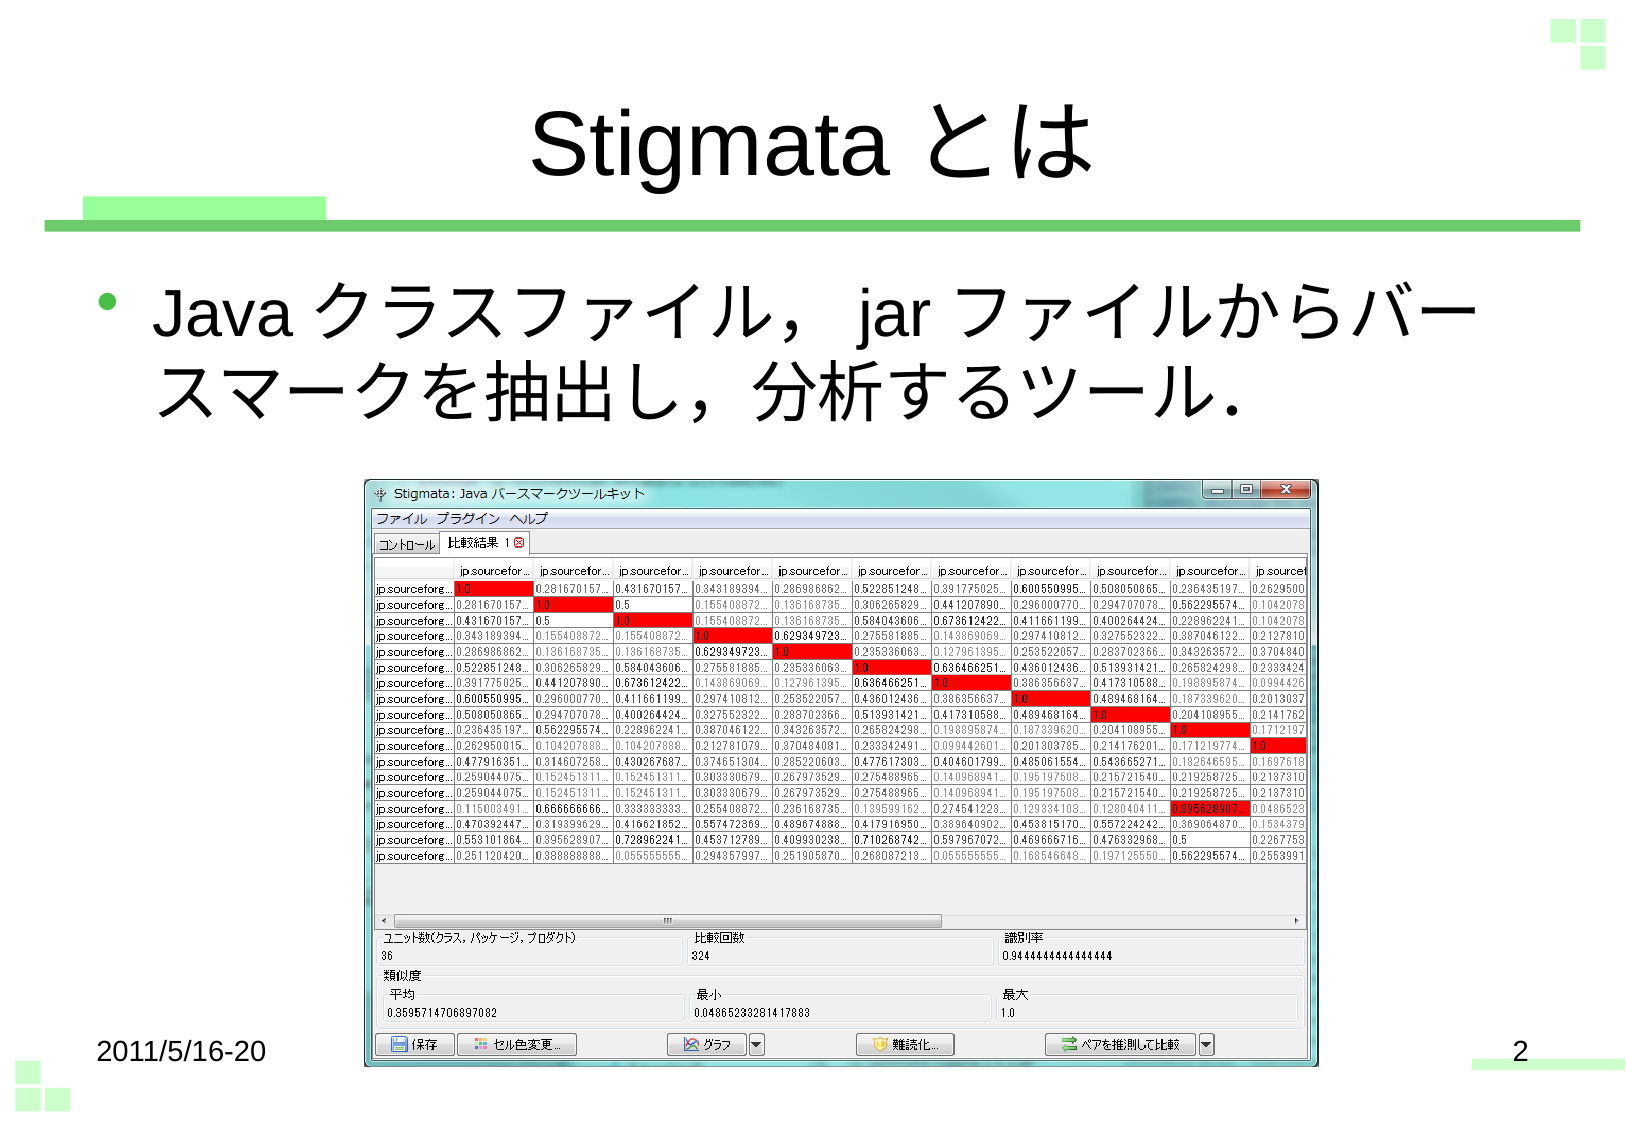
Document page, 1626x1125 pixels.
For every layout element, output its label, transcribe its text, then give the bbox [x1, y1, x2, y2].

title Stigmataとは [81, 45, 1544, 233]
slide_number 2 [1164, 1024, 1544, 1103]
list Javaクラスファイル，jarファイルからバースマークを抽出し，分析するツール． [81, 262, 1544, 1005]
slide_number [81, 1024, 461, 1103]
picture [364, 479, 1319, 1067]
